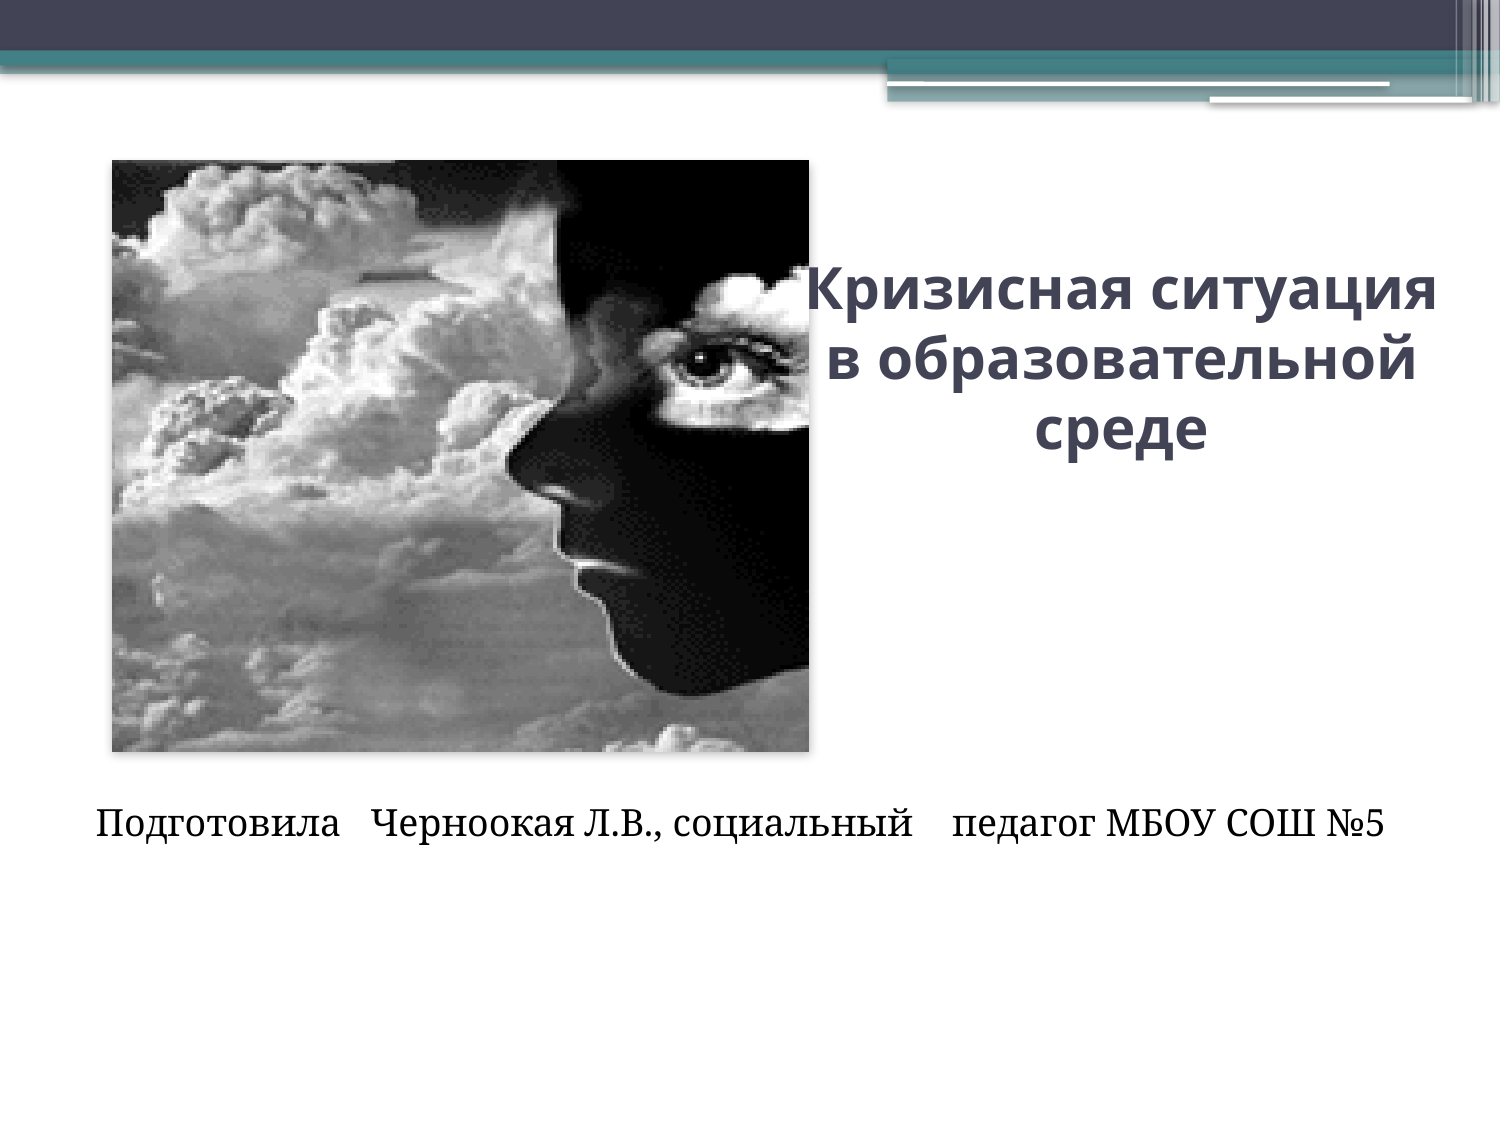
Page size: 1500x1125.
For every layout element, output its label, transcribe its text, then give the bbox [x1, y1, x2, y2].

picture [111, 160, 810, 752]
list Подготовила Черноокая Л.В., социальный педагог МБОУ СОШ №5 [88, 798, 1412, 895]
text_box Кризисная ситуация в образовательной среде [815, 243, 1459, 469]
